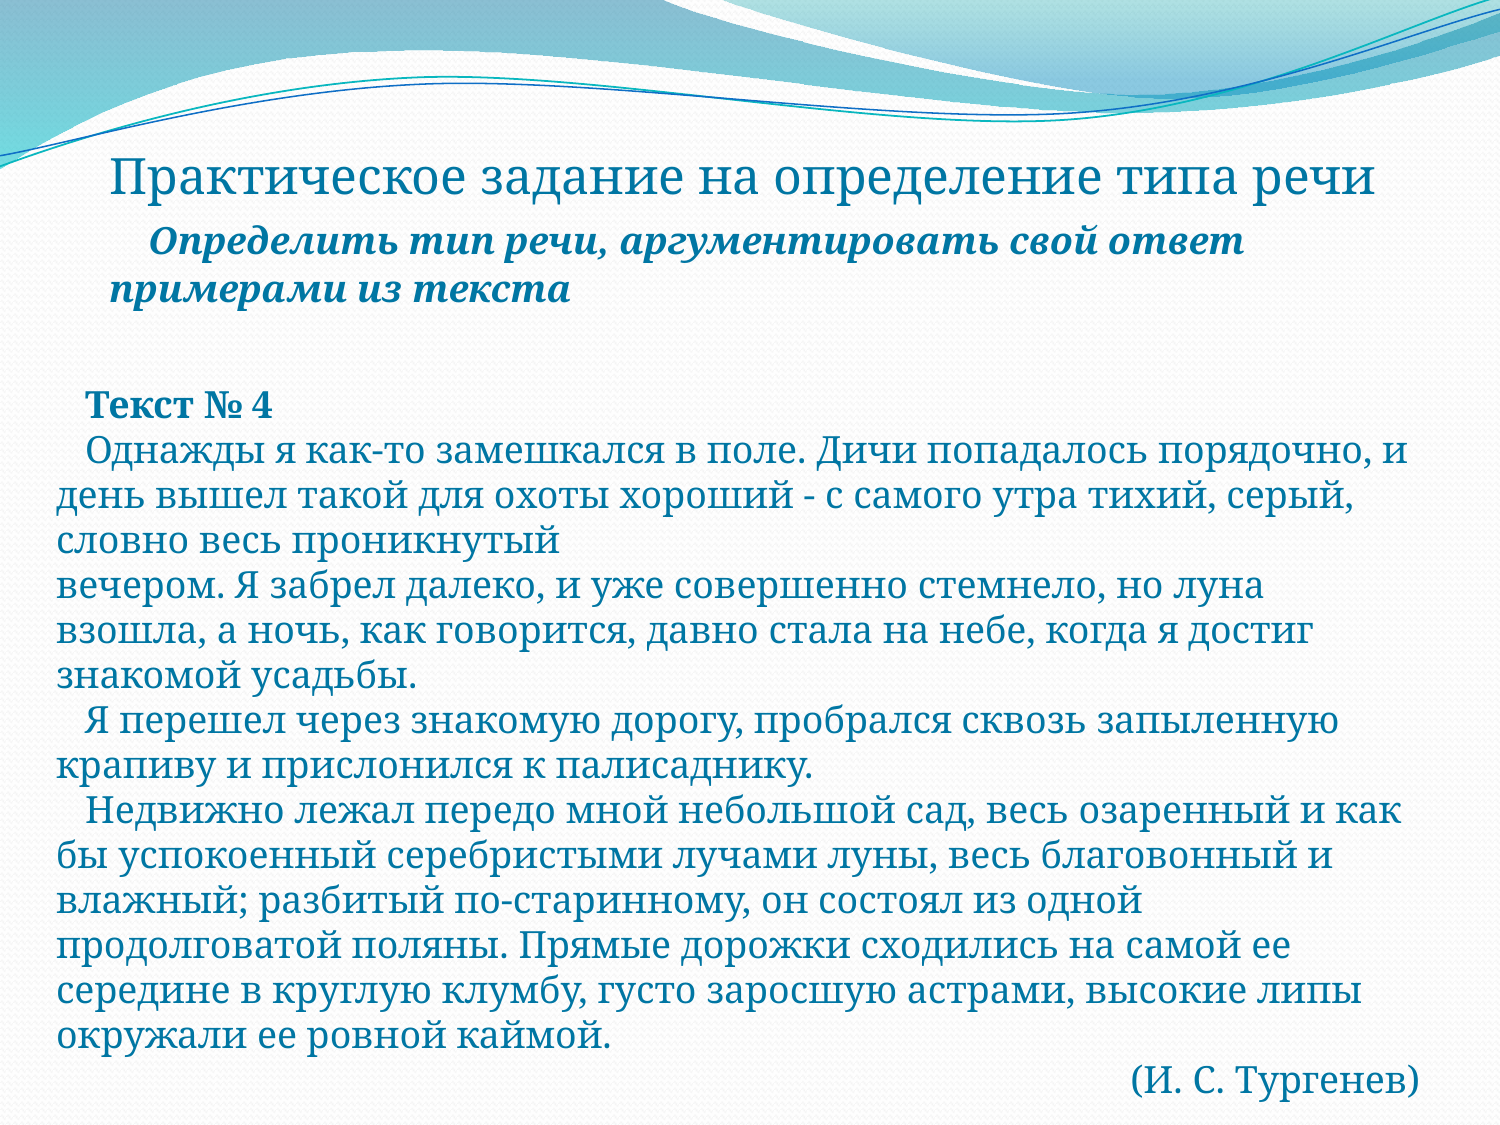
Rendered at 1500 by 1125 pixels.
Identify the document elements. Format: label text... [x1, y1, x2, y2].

text_box Практическое задание на определение типа речи Определить тип речи, аргументировать свой ответ примерами из текста [94, 137, 1406, 317]
text_box Текст № 4 Однажды я как-то замешкался в поле. Дичи попадалось порядочно, и день вышел такой для охоты хороший - с самого утра тихий, серый, словно весь проникнутый вечером. Я забрел далеко, и уже совершенно стемнело, но луна взошла, а ночь, как говорится, давно стала на небе, когда я достиг знакомой усадьбы. Я перешел через знакомую дорогу, пробрался сквозь запыленную крапиву и прислонился к палисаднику. Недвижно лежал передо мной небольшой сад, весь озаренный и как бы успокоенный серебристыми лучами луны, весь благовонный и влажный; разбитый по-старинному, он состоял из одной продолговатой поляны. Прямые дорожки сходились на самой ее середине в круглую клумбу, густо заросшую астрами, высокие липы окружали ее ровной каймой. (И. С. Тургенев) [41, 373, 1436, 1109]
